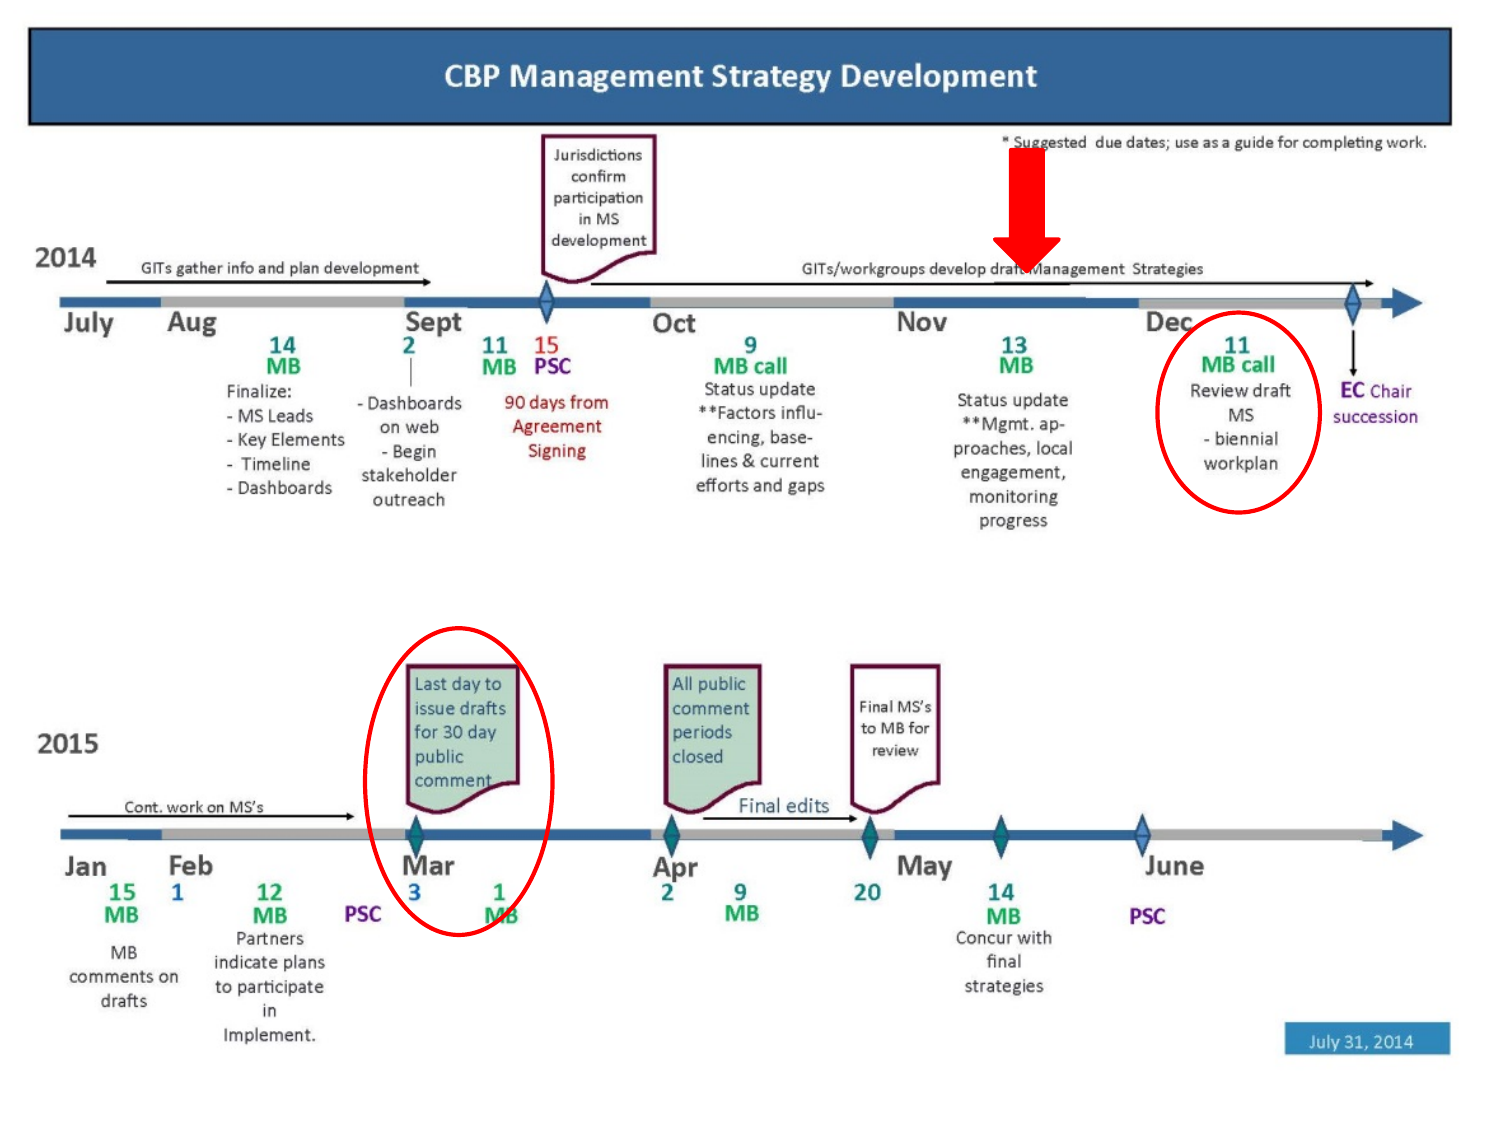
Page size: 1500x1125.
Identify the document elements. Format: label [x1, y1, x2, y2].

list [0, 0, 1500, 1125]
